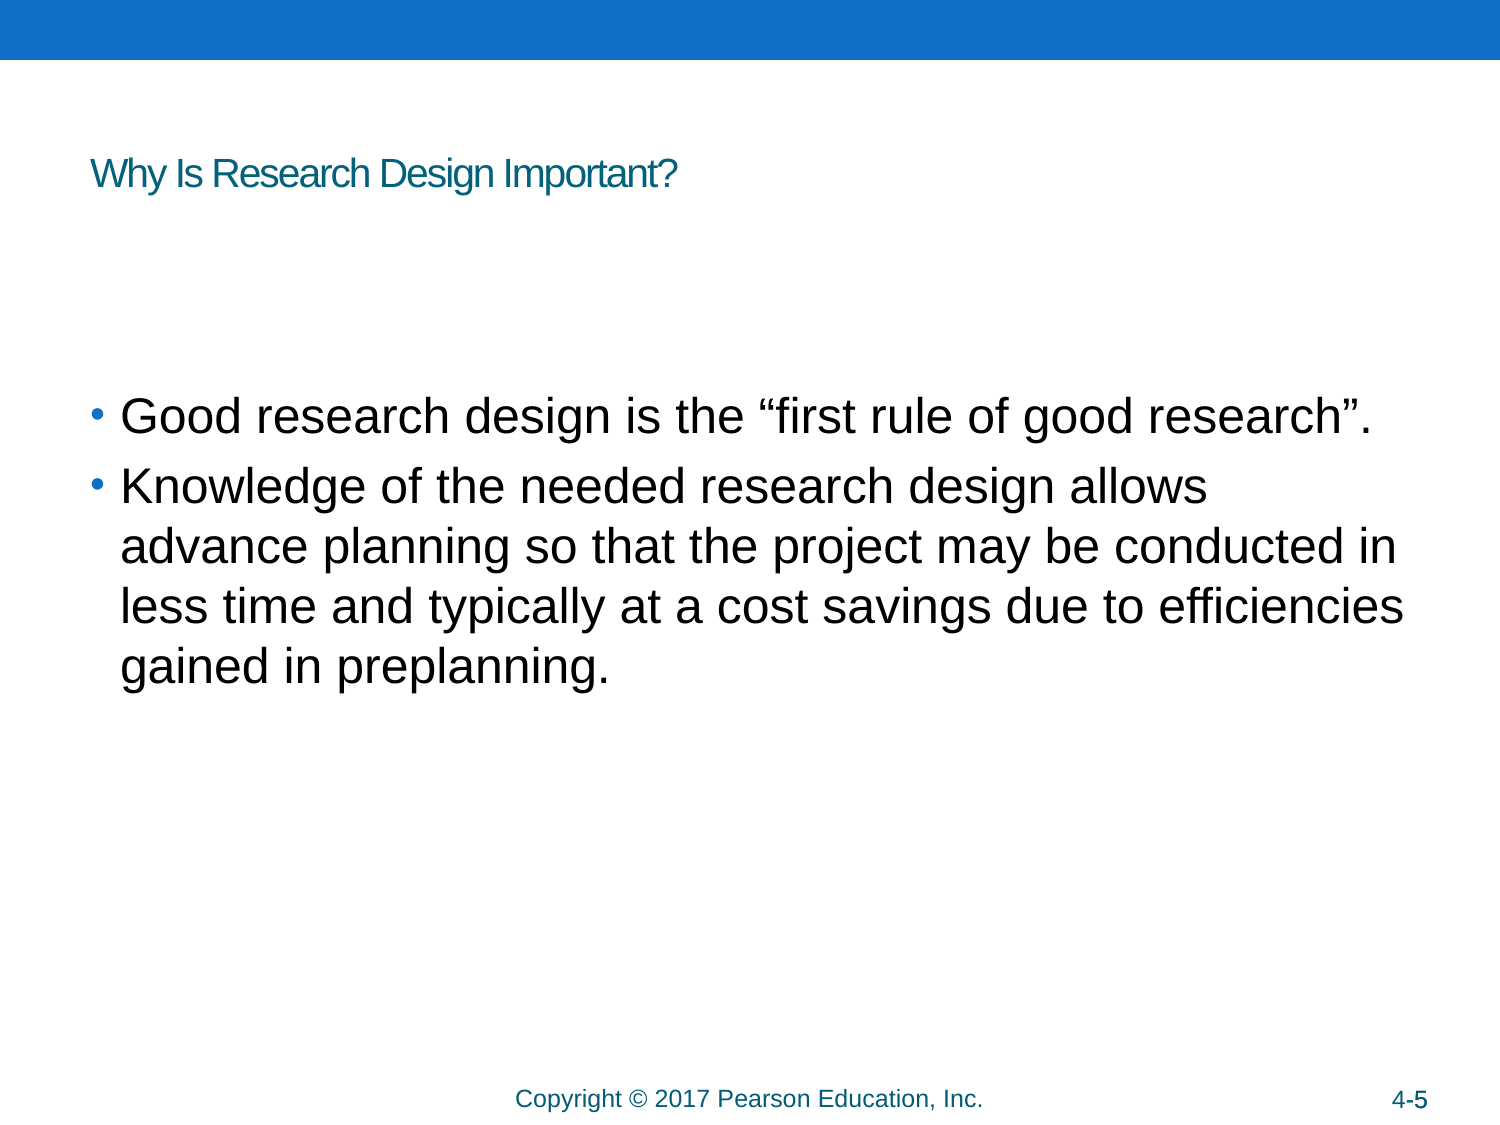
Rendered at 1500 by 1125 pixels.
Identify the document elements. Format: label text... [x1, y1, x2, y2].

list Good research design is the “first rule of good research”. Knowledge of the needed research design allows advance planning so that the project may be conducted in less time and typically at a cost savings due to efficiencies gained in preplanning. [75, 376, 1425, 1125]
title Why Is Research Design Important? [75, 90, 1425, 253]
